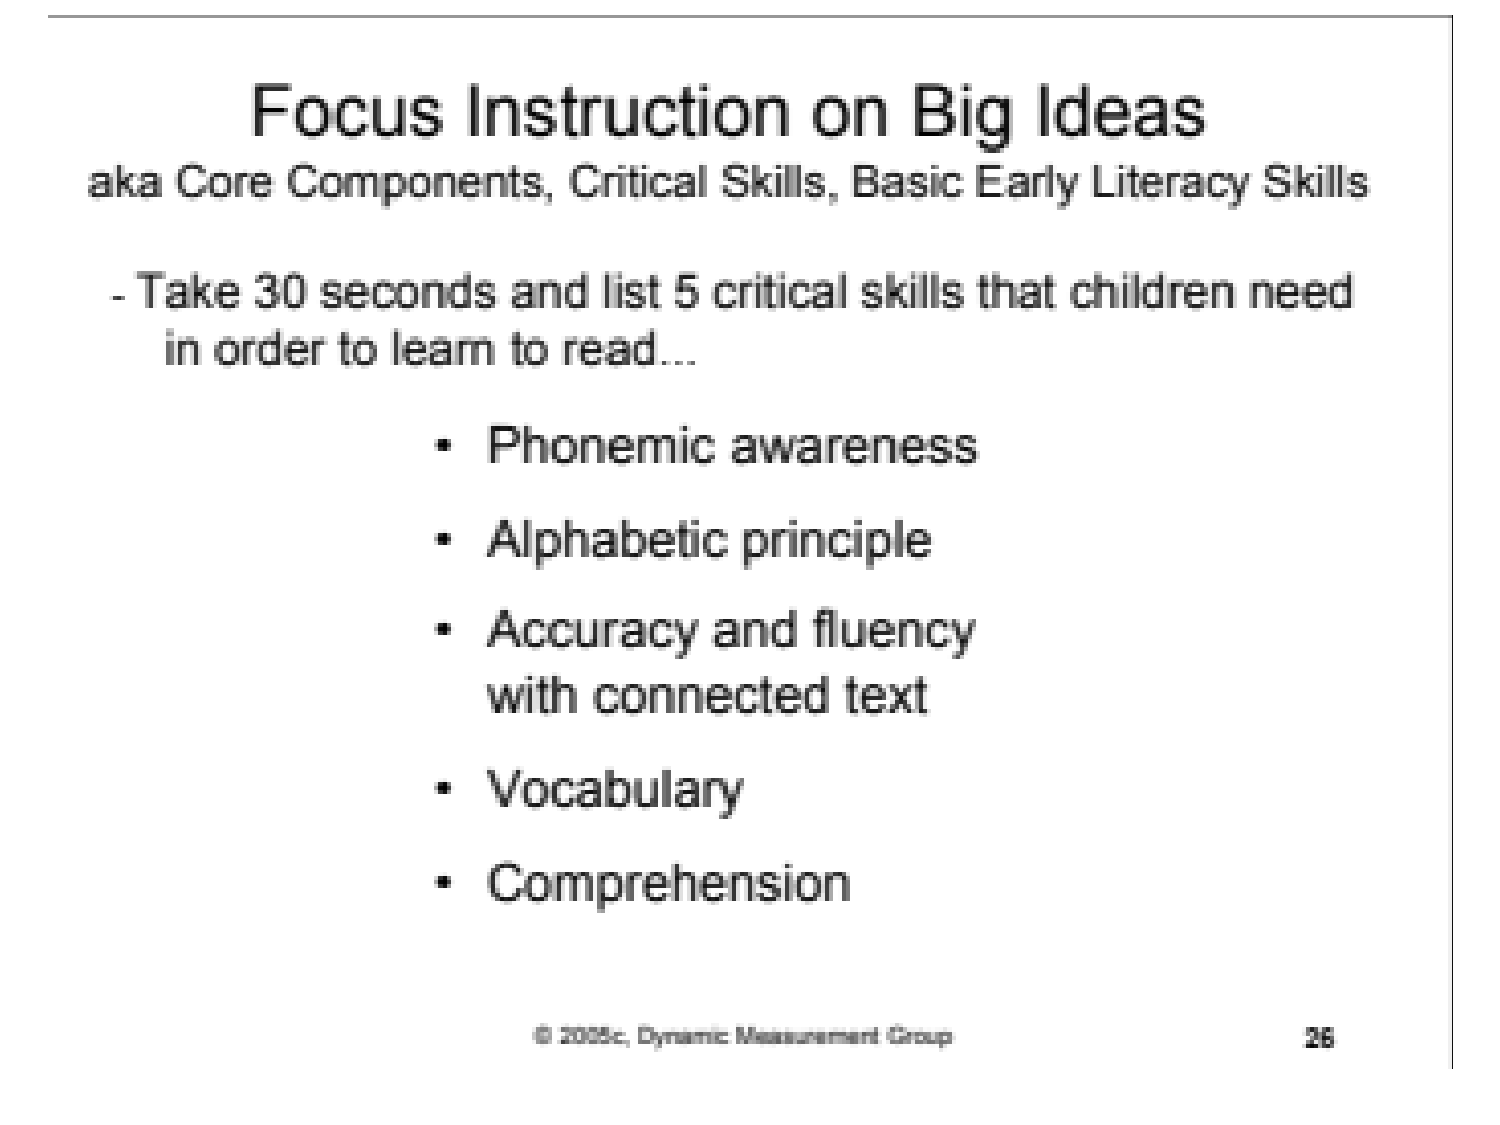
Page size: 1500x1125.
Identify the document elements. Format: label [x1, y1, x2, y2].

picture [47, 14, 1454, 1069]
